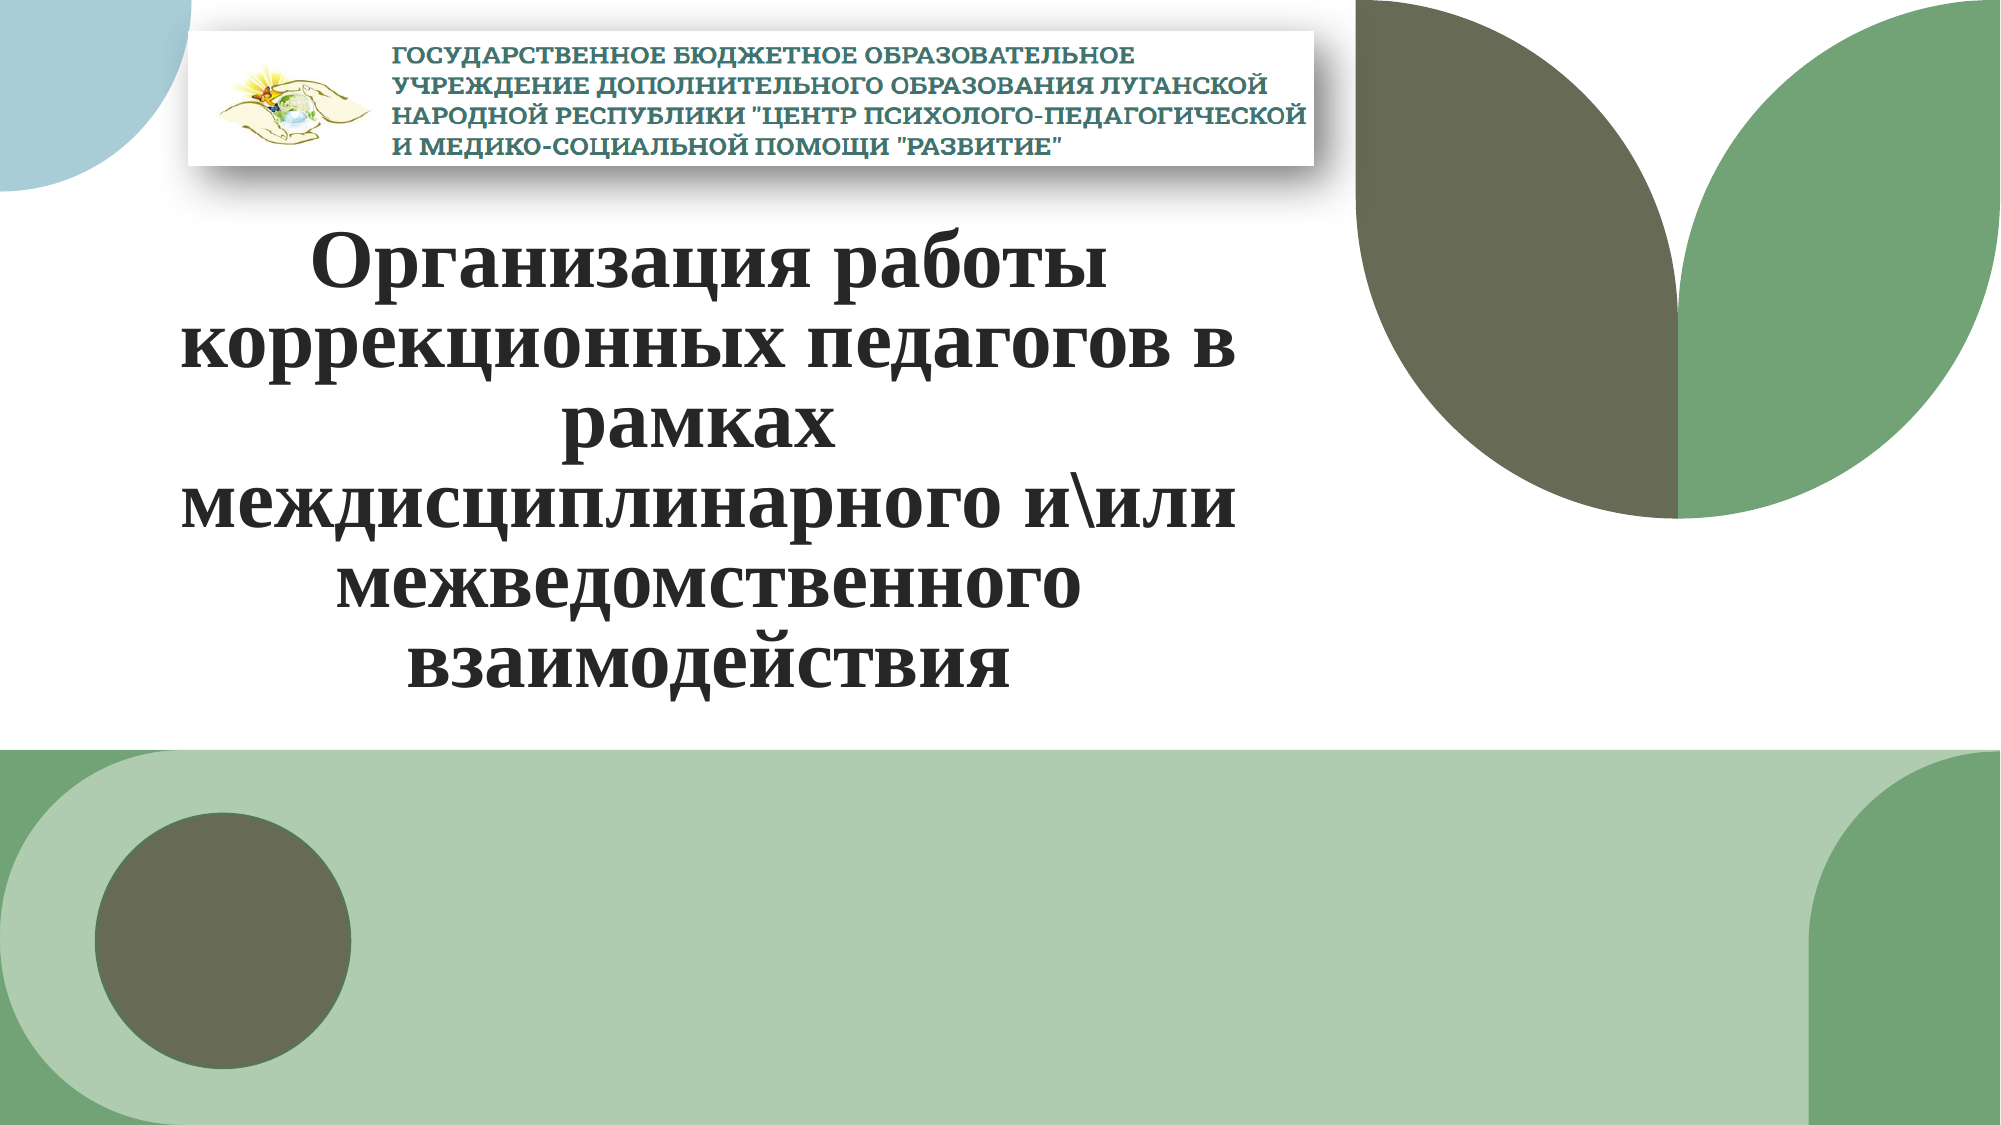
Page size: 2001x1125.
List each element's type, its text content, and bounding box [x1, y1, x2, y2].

picture [188, 31, 1314, 166]
title Организация работы коррекционных педагогов в рамках междисциплинарного и\или межведомственного взаимодействия [127, 181, 1292, 712]
